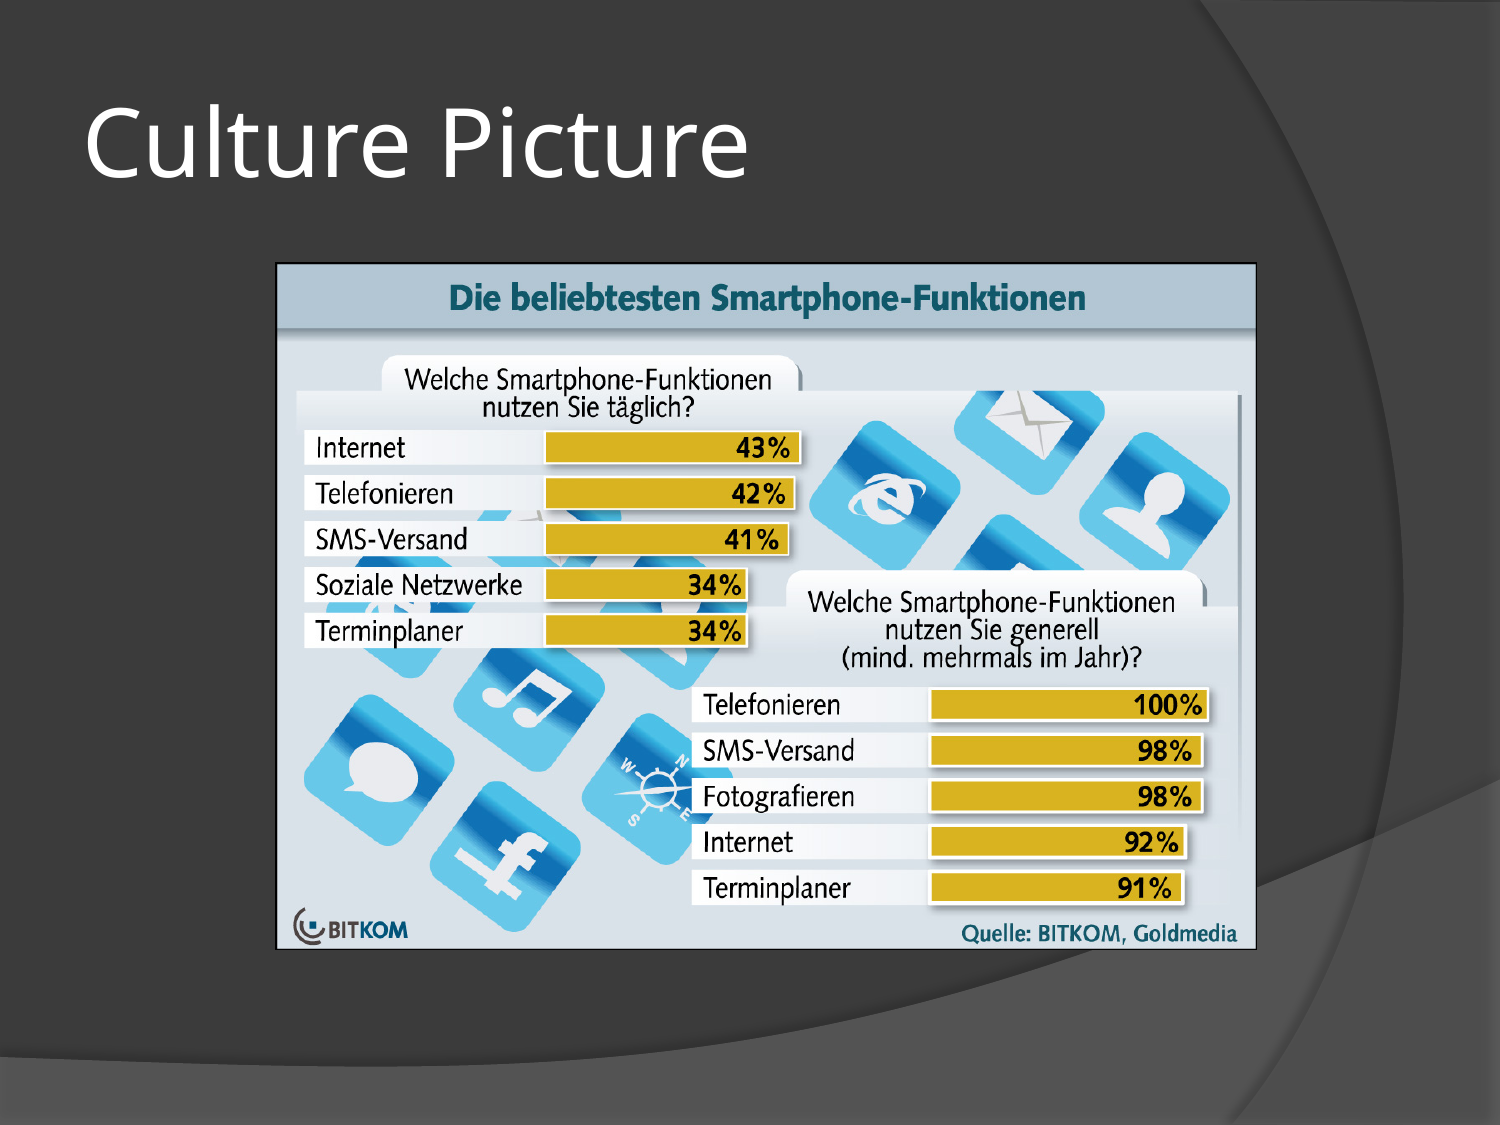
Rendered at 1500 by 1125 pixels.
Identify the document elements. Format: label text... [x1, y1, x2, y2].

picture [274, 262, 1258, 951]
title Culture Picture [74, 44, 1301, 233]
